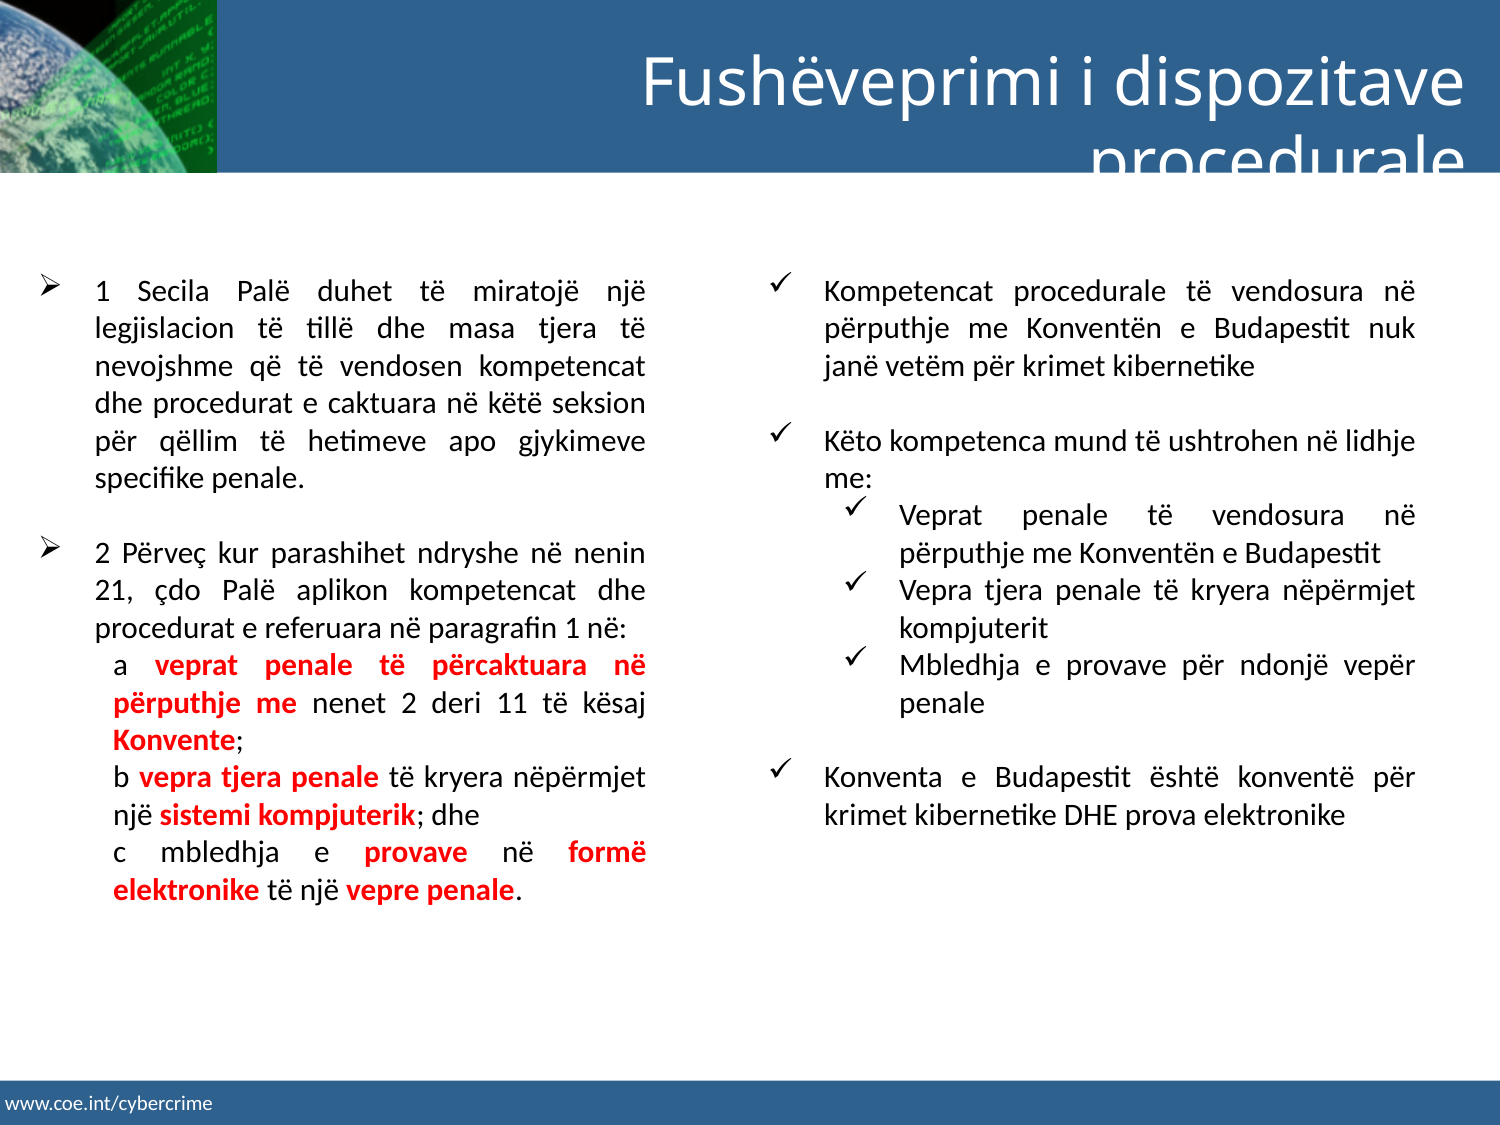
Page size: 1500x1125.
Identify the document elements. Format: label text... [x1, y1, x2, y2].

picture [0, 0, 217, 173]
text_box Fushëveprimi i dispozitave procedurale [230, 31, 1483, 206]
text_box 1 Secila Palë duhet të miratojë një legjislacion të tillë dhe masa tjera të nevojshme që të vendosen kompetencat dhe procedurat e caktuara në këtë seksion për qëllim të hetimeve apo gjykimeve specifike penale. 2 Përveç kur parashihet ndryshe në nenin 21, çdo Palë aplikon kompetencat dhe procedurat e referuara në paragrafin 1 në: a veprat penale të përcaktuara në përputhje me nenet 2 deri 11 të kësaj Konvente; b vepra tjera penale të kryera nëpërmjet një sistemi kompjuterik; dhe c mbledhja e provave në formë elektronike të një vepre penale. [23, 262, 662, 914]
text_box Kompetencat procedurale të vendosura në përputhje me Konventën e Budapestit nuk janë vetëm për krimet kibernetike Këto kompetenca mund të ushtrohen në lidhje me: Veprat penale të vendosura në përputhje me Konventën e Budapestit Vepra tjera penale të kryera nëpërmjet kompjuterit Mbledhja e provave për ndonjë vepër penale Konventa e Budapestit është konventë për krimet kibernetike DHE prova elektronike [753, 262, 1432, 839]
